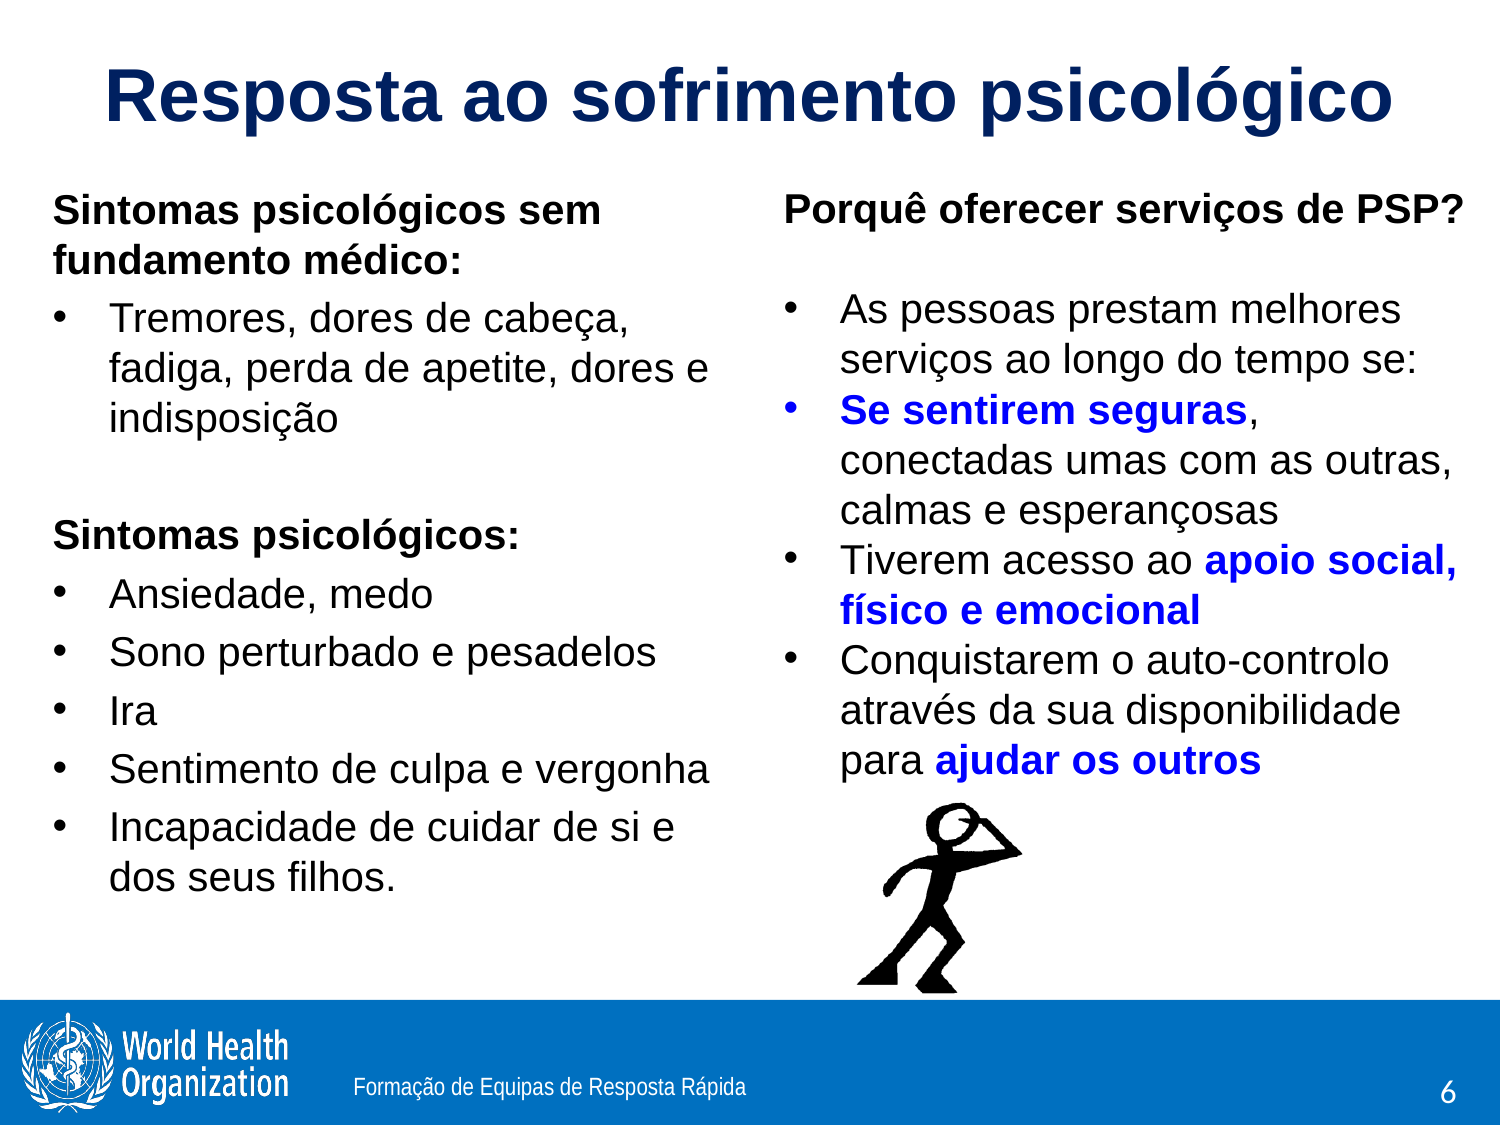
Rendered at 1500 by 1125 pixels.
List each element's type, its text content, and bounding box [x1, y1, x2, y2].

text_box Porquê oferecer serviços de PSP? As pessoas prestam melhores serviços ao longo do tempo se: Se sentirem seguras, conectadas umas com as outras, calmas e esperançosas Tiverem acesso ao apoio social, físico e emocional Conquistarem o auto-controlo através da sua disponibilidade para ajudar os outros [768, 174, 1482, 790]
title Resposta ao sofrimento psicológico [0, 8, 1500, 175]
picture [849, 787, 1031, 998]
list Sintomas psicológicos sem fundamento médico: Tremores, dores de cabeça, fadiga, perda de apetite, dores e indisposição Sintomas psicológicos: Ansiedade, medo Sono perturbado e pesadelos Ira Sentimento de culpa e vergonha Incapacidade de cuidar de si e dos seus filhos. [37, 174, 750, 975]
picture [21, 1012, 288, 1113]
